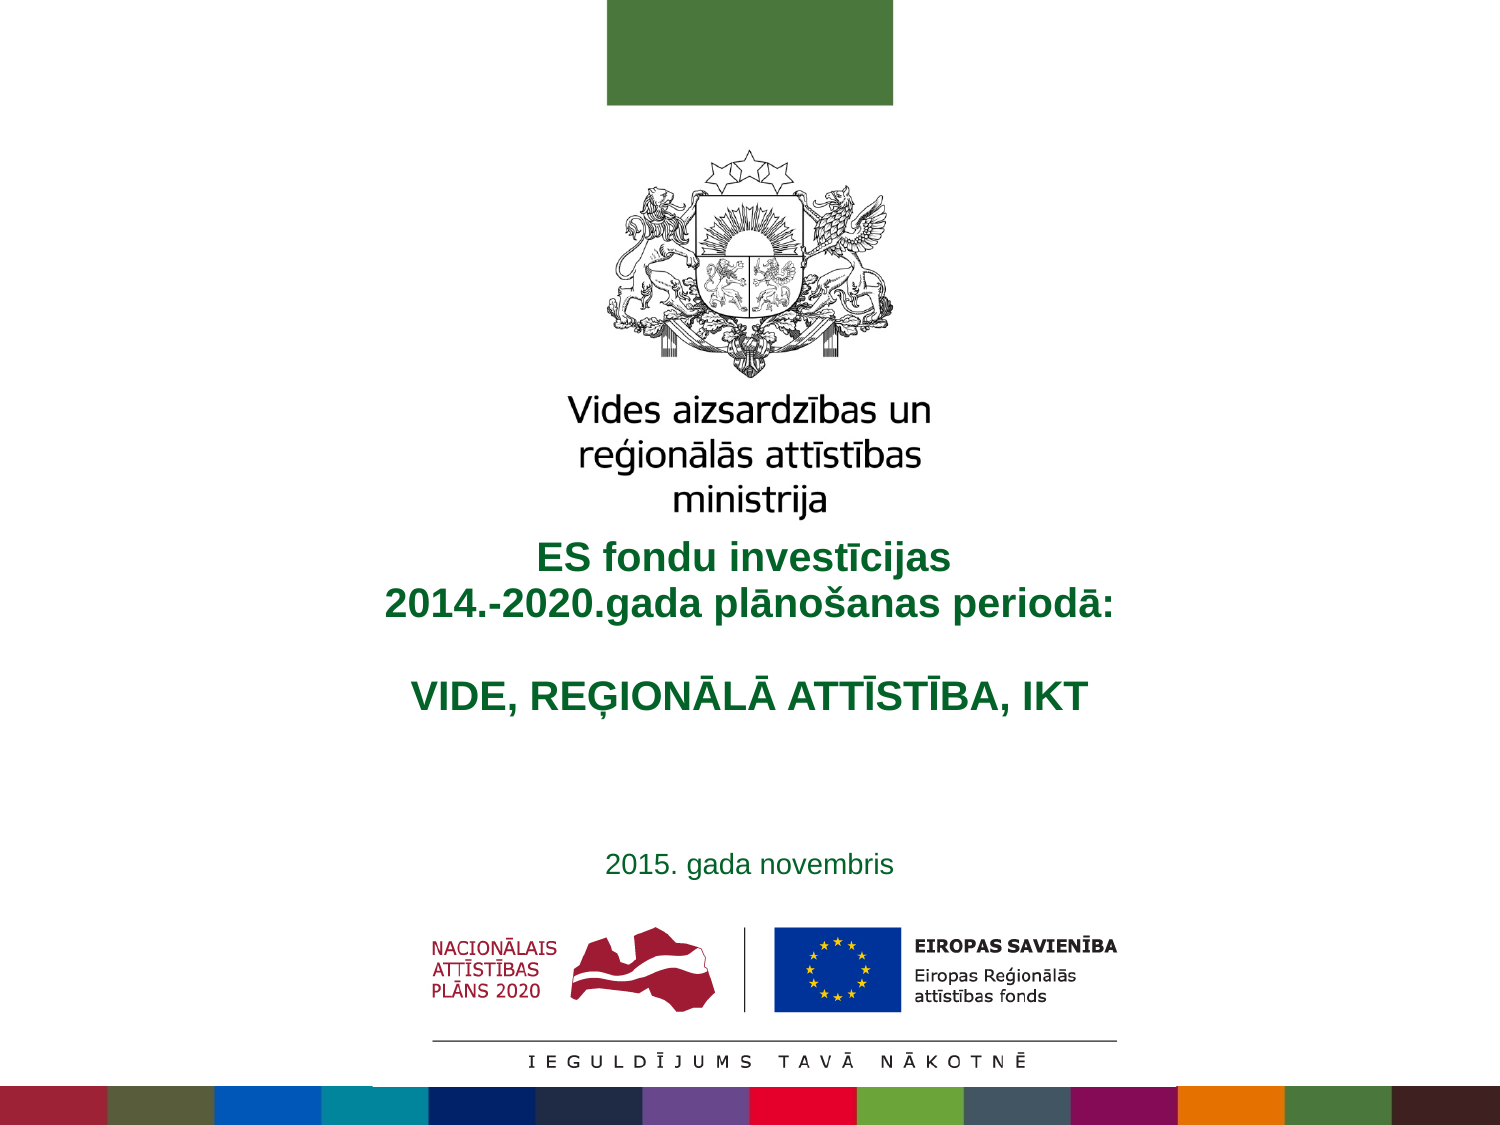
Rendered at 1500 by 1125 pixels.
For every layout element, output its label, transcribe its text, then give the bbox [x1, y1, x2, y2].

list 2015. gada novembris [112, 839, 1388, 946]
title ES fondu investīcijas 2014.-2020.gada plānošanas periodā: VIDE, REĢIONĀLĀ ATTĪSTĪBA, IKT [112, 526, 1388, 727]
picture [440, 0, 1060, 526]
picture [0, 1086, 320, 1125]
picture [326, 906, 1500, 1125]
